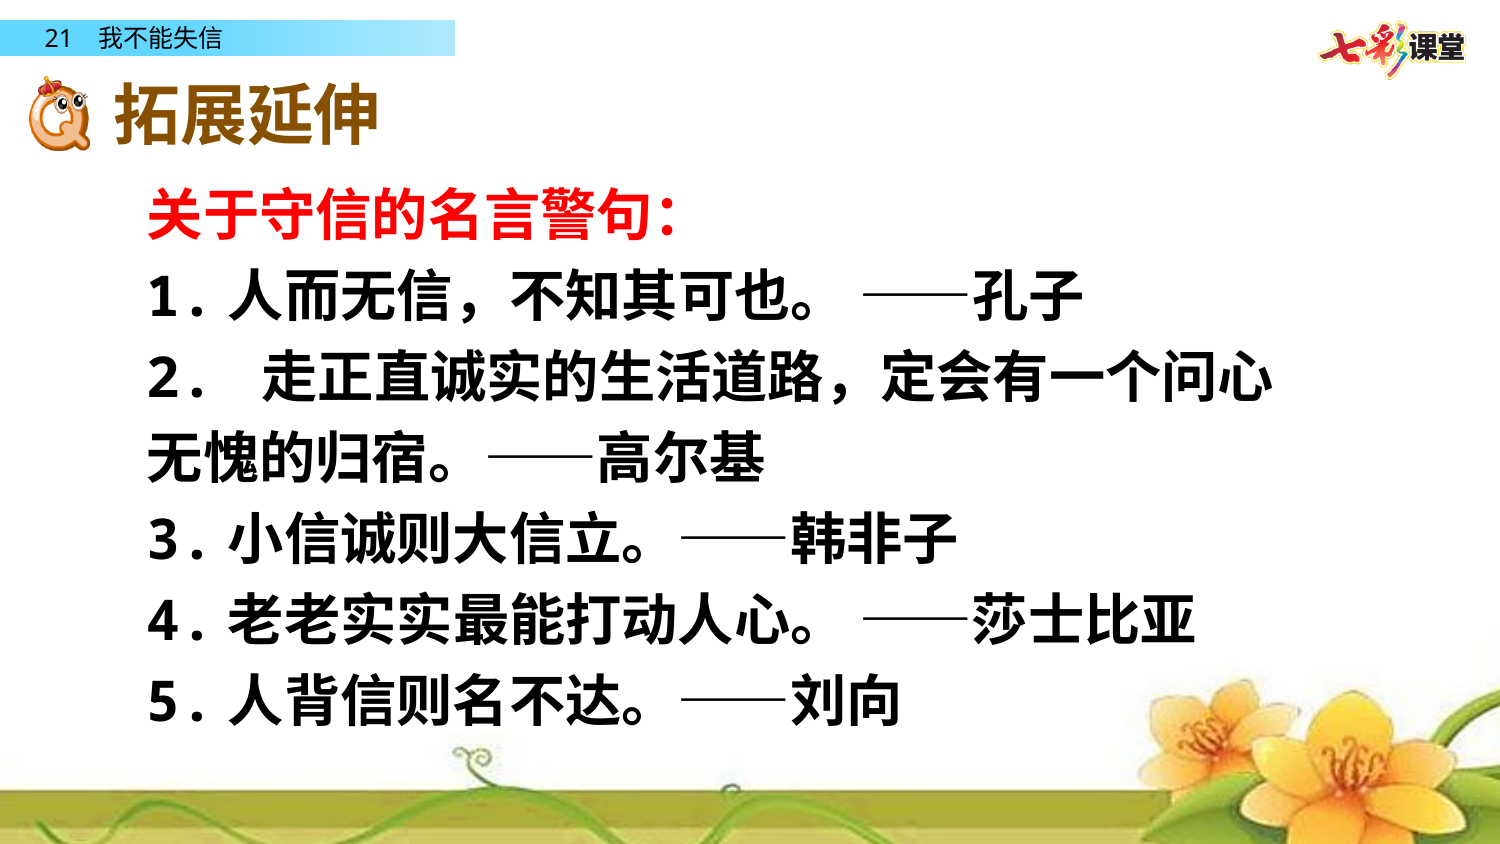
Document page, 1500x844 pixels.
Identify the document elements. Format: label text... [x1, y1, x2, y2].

picture [1316, 20, 1468, 80]
picture [29, 75, 90, 152]
text_box 关于守信的名言警句： 1.人而无信，不知其可也。 ——孔子 2. 走正直诚实的生活道路，定会有一个问心无愧的归宿。——高尔基 3.小信诚则大信立。——韩非子 4.老老实实最能打动人心。 ——莎士比亚 5.人背信则名不达。——刘向 [135, 160, 1335, 739]
picture [0, 626, 1500, 844]
text_box 拓展延伸 [102, 67, 420, 159]
